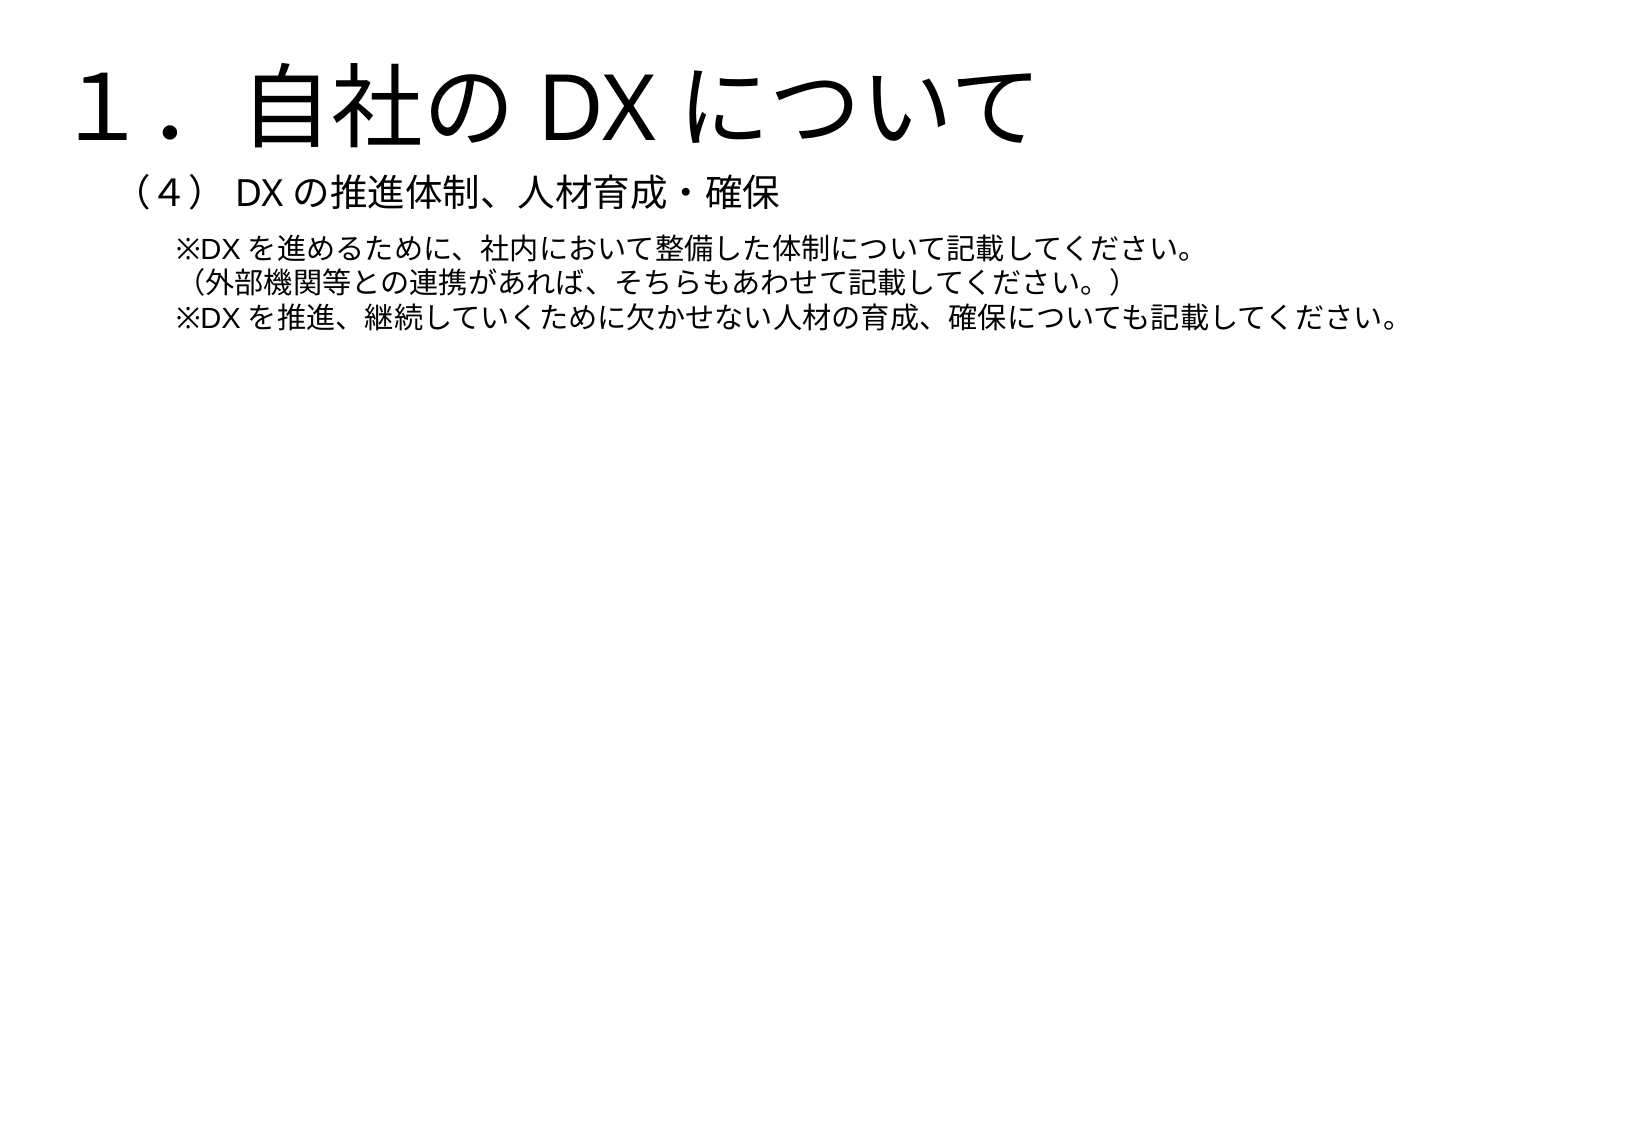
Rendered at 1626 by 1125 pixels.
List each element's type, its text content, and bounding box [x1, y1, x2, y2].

text_box ※DXを進めるために、社内において整備した体制について記載してください。 （外部機関等との連携があれば、そちらもあわせて記載してください。） ※DXを推進、継続していくために欠かせない人材の育成、確保についても記載してください。 [164, 229, 1461, 335]
text_box （４）DXの推進体制、人材育成・確保 [101, 169, 950, 215]
title １．自社のDXについて [44, 16, 1625, 205]
